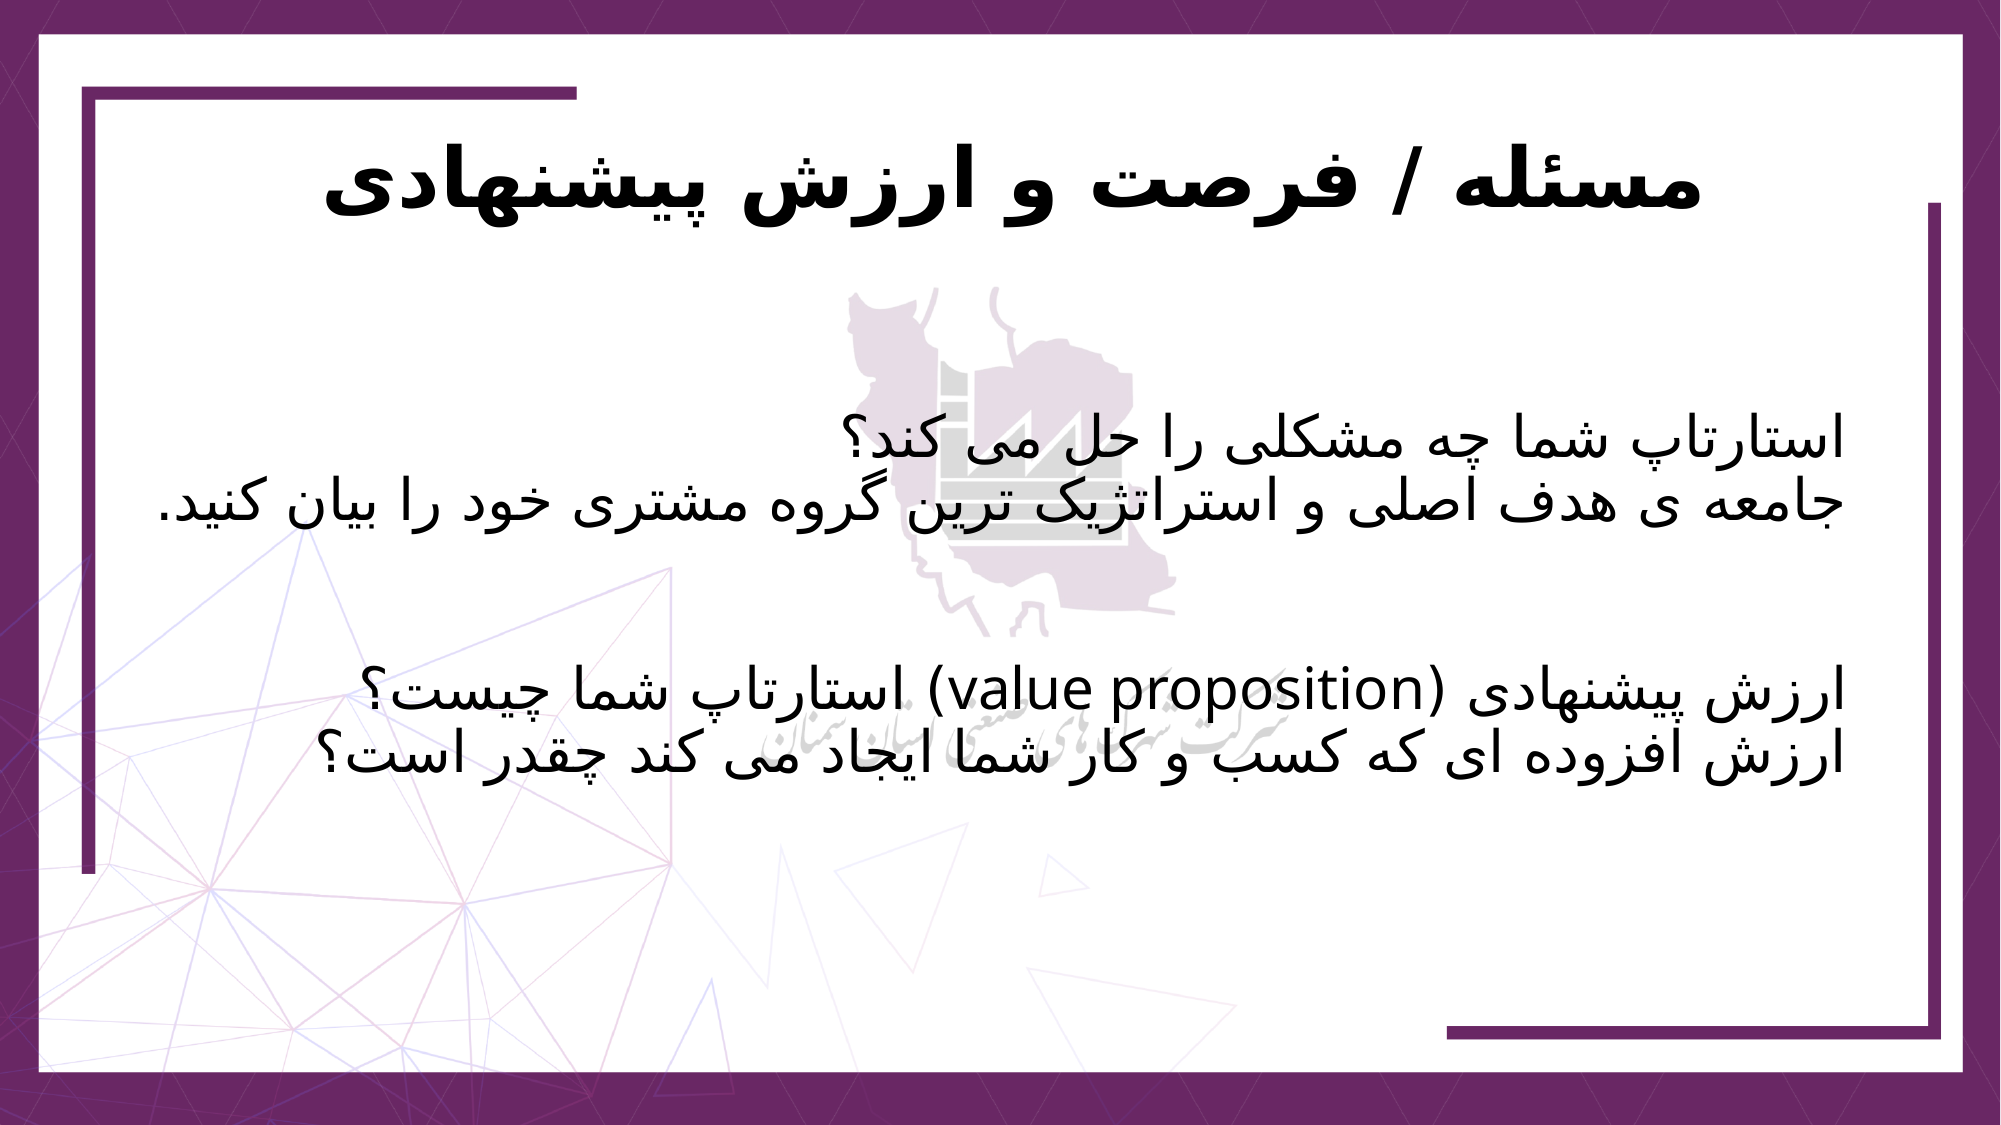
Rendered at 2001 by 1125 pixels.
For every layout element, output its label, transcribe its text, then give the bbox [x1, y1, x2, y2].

list مسئله / فرصت و ارزش پيشنهادی [137, 128, 1863, 250]
title استارتاپ شما چه مشکلی را حل می کند؟ جامعه ی هدف اصلی و استراتژيک ترين گروه مشتری خود را بيان کنيد. ارزش پيشنهادی (value proposition) استارتاپ شما چيست؟ ارزش افزوده ای که کسب و کار شما ايجاد می کند چقدر است؟ [137, 274, 1863, 964]
picture [0, 0, 2001, 1125]
